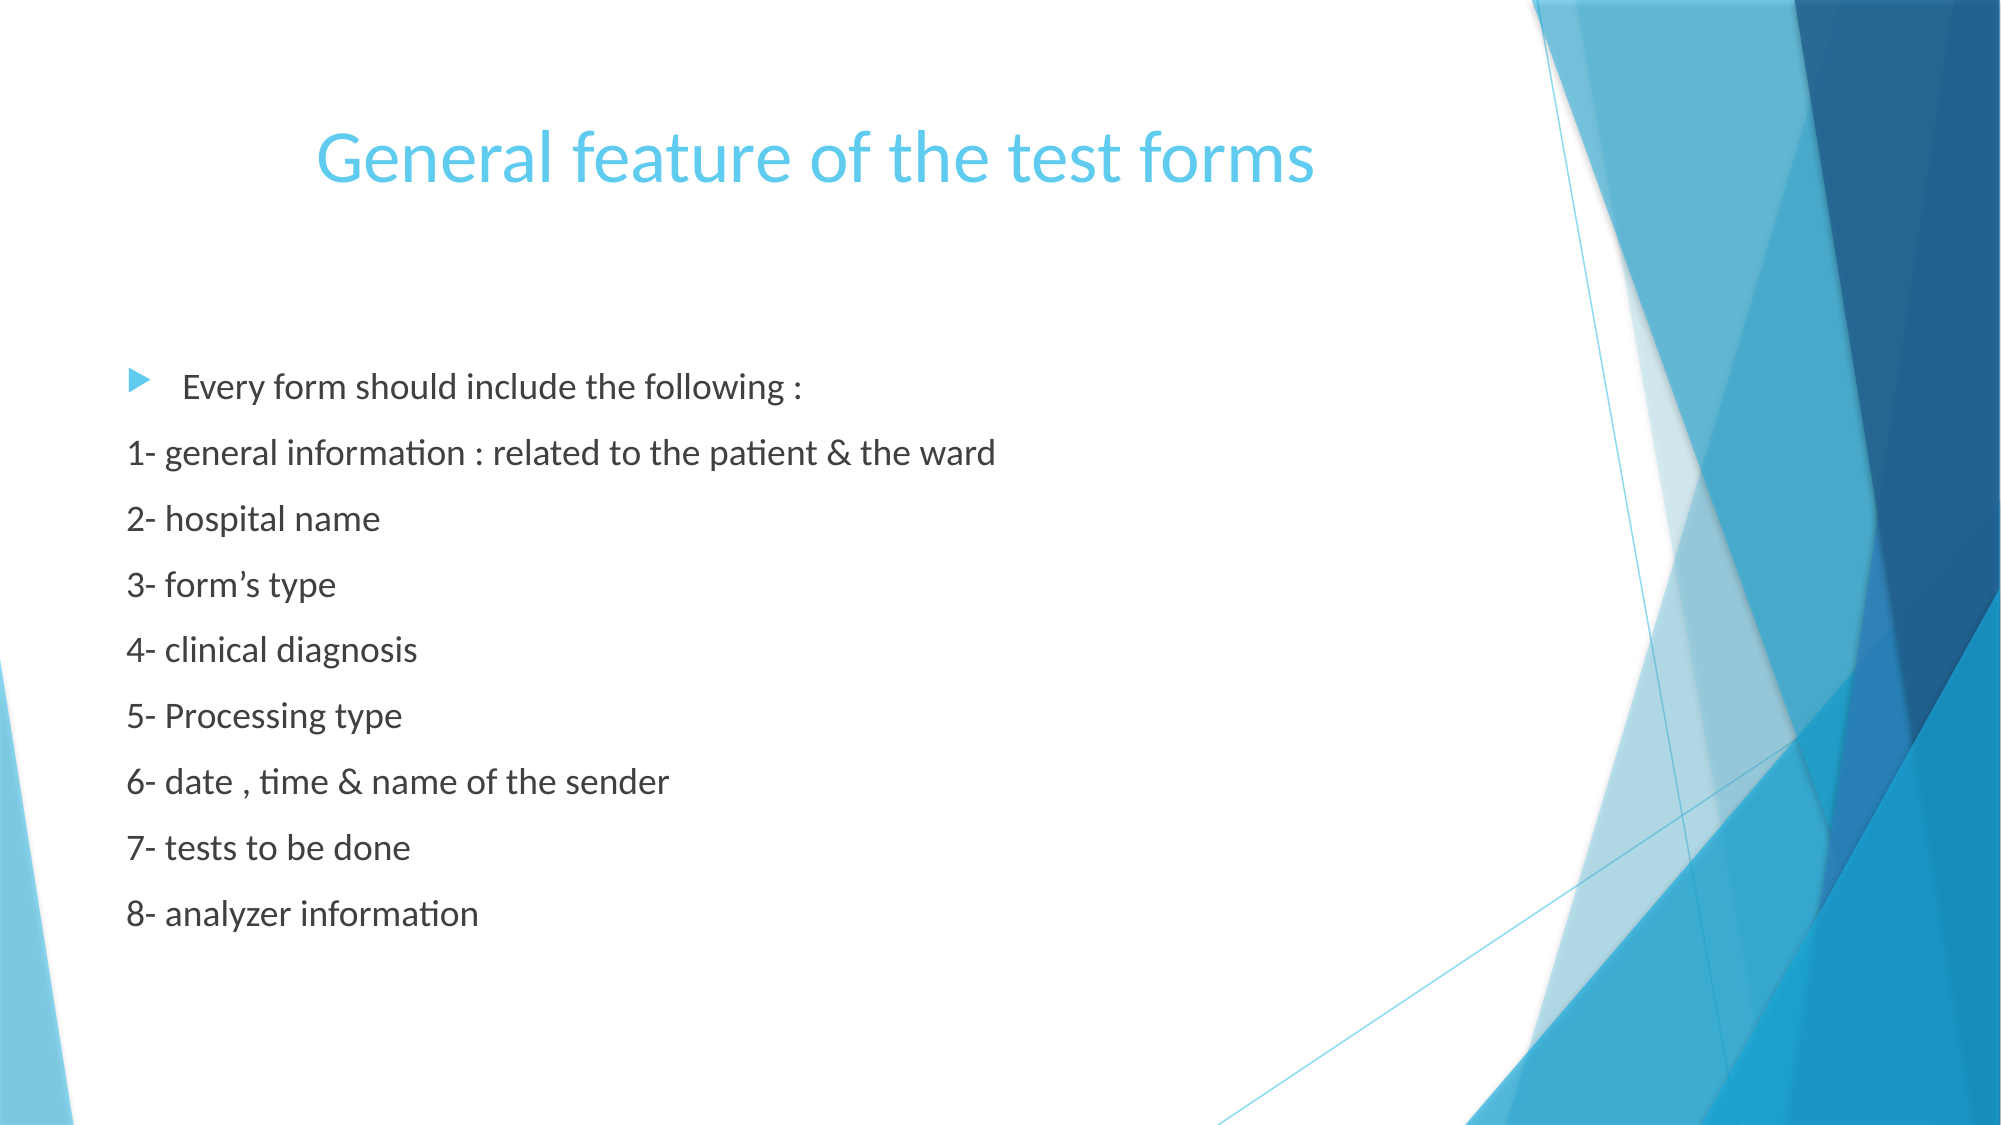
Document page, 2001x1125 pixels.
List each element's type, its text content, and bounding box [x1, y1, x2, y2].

list Every form should include the following : 1- general information : related to the patient & the ward 2- hospital name 3- form’s type 4- clinical diagnosis 5- Processing type 6- date , time & name of the sender 7- tests to be done 8- analyzer information [111, 354, 1522, 992]
title General feature of the test forms [111, 99, 1522, 317]
